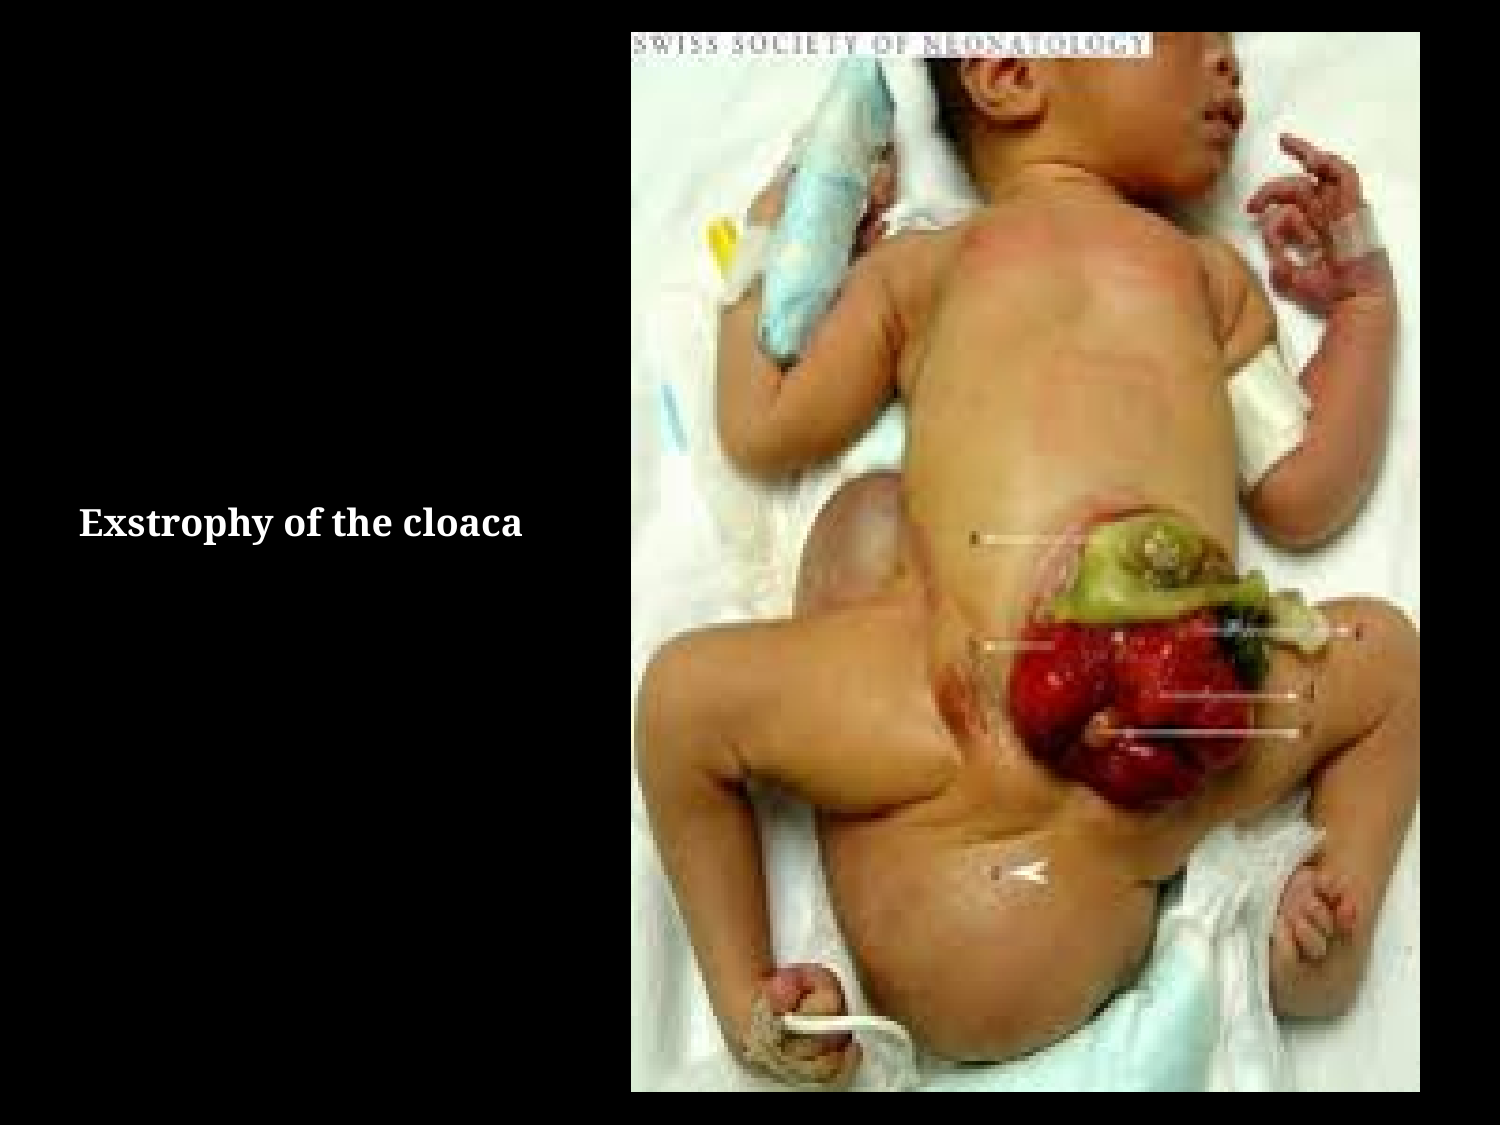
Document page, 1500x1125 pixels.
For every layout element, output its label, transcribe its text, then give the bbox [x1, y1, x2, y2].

text_box Exstrophy of the cloaca [63, 491, 539, 552]
picture [631, 32, 1420, 1093]
